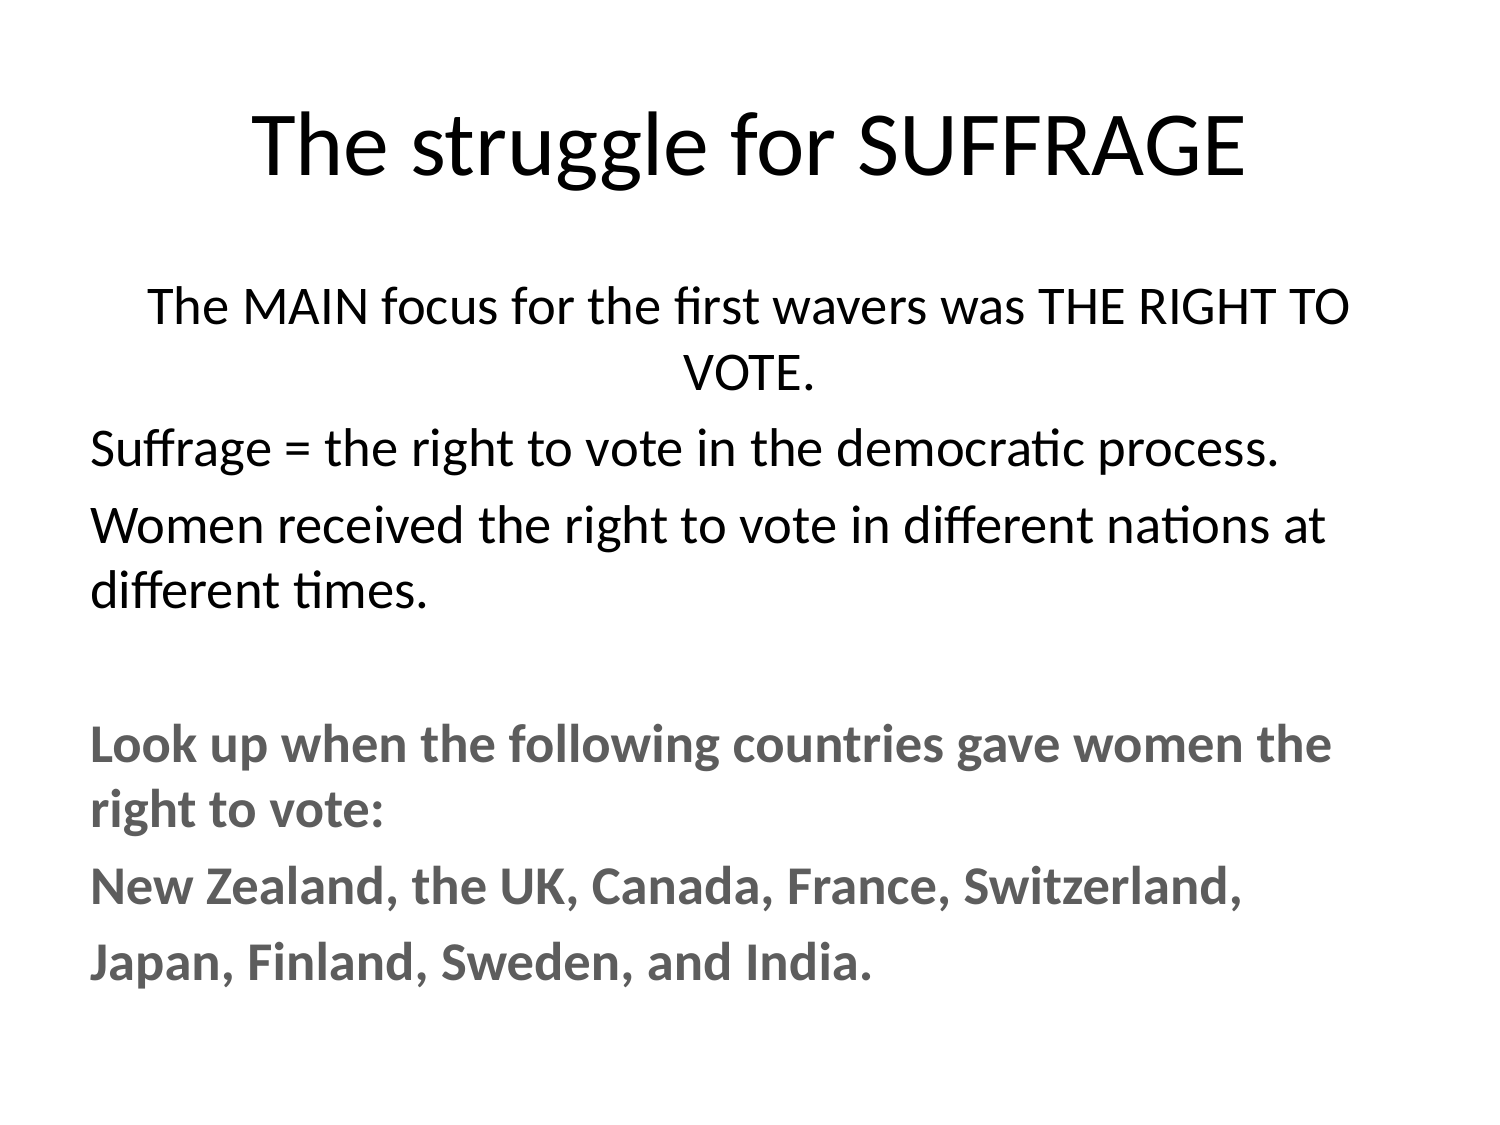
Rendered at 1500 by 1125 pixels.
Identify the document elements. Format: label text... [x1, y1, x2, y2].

title The struggle for SUFFRAGE [75, 45, 1425, 233]
list The MAIN focus for the first wavers was THE RIGHT TO VOTE. Suffrage = the right to vote in the democratic process. Women received the right to vote in different nations at different times. Look up when the following countries gave women the right to vote: New Zealand, the UK, Canada, France, Switzerland, Japan, Finland, Sweden, and India. [75, 262, 1425, 1005]
